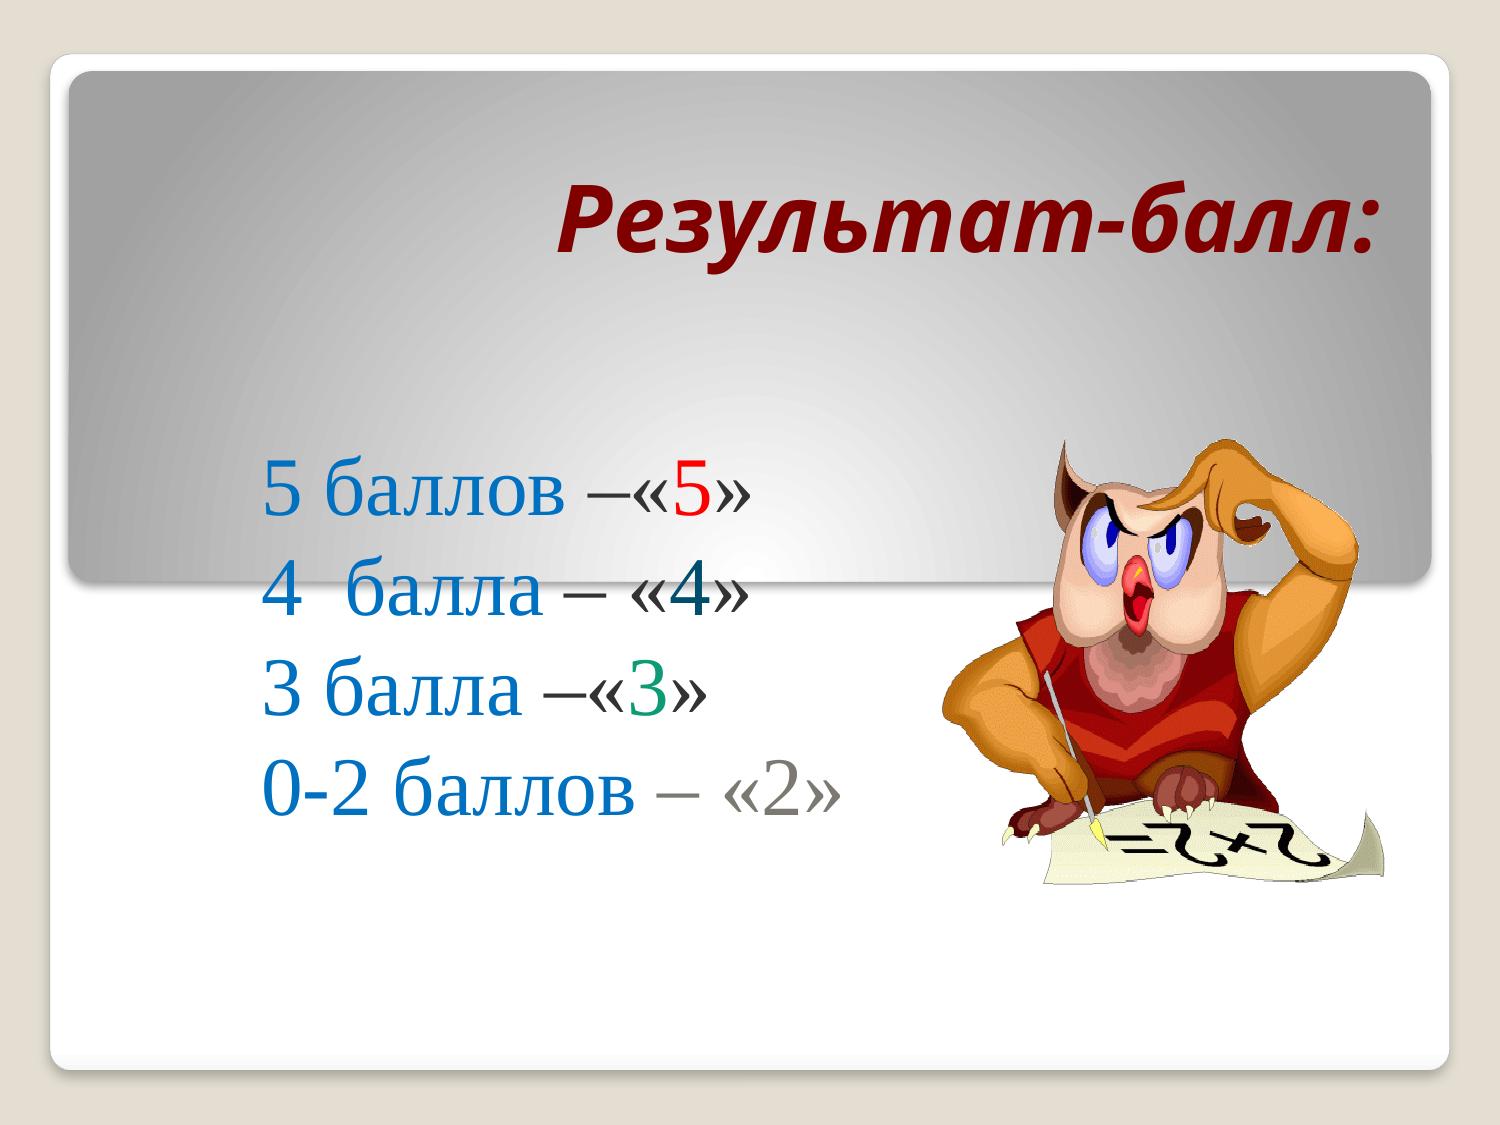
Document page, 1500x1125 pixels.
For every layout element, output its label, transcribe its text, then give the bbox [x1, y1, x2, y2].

title Результат-балл: [112, 113, 1388, 279]
picture [937, 398, 1395, 898]
subtitle 5 баллов –«5» 4 балла – «4» 3 балла –«3» 0-2 баллов – «2» [225, 432, 916, 925]
